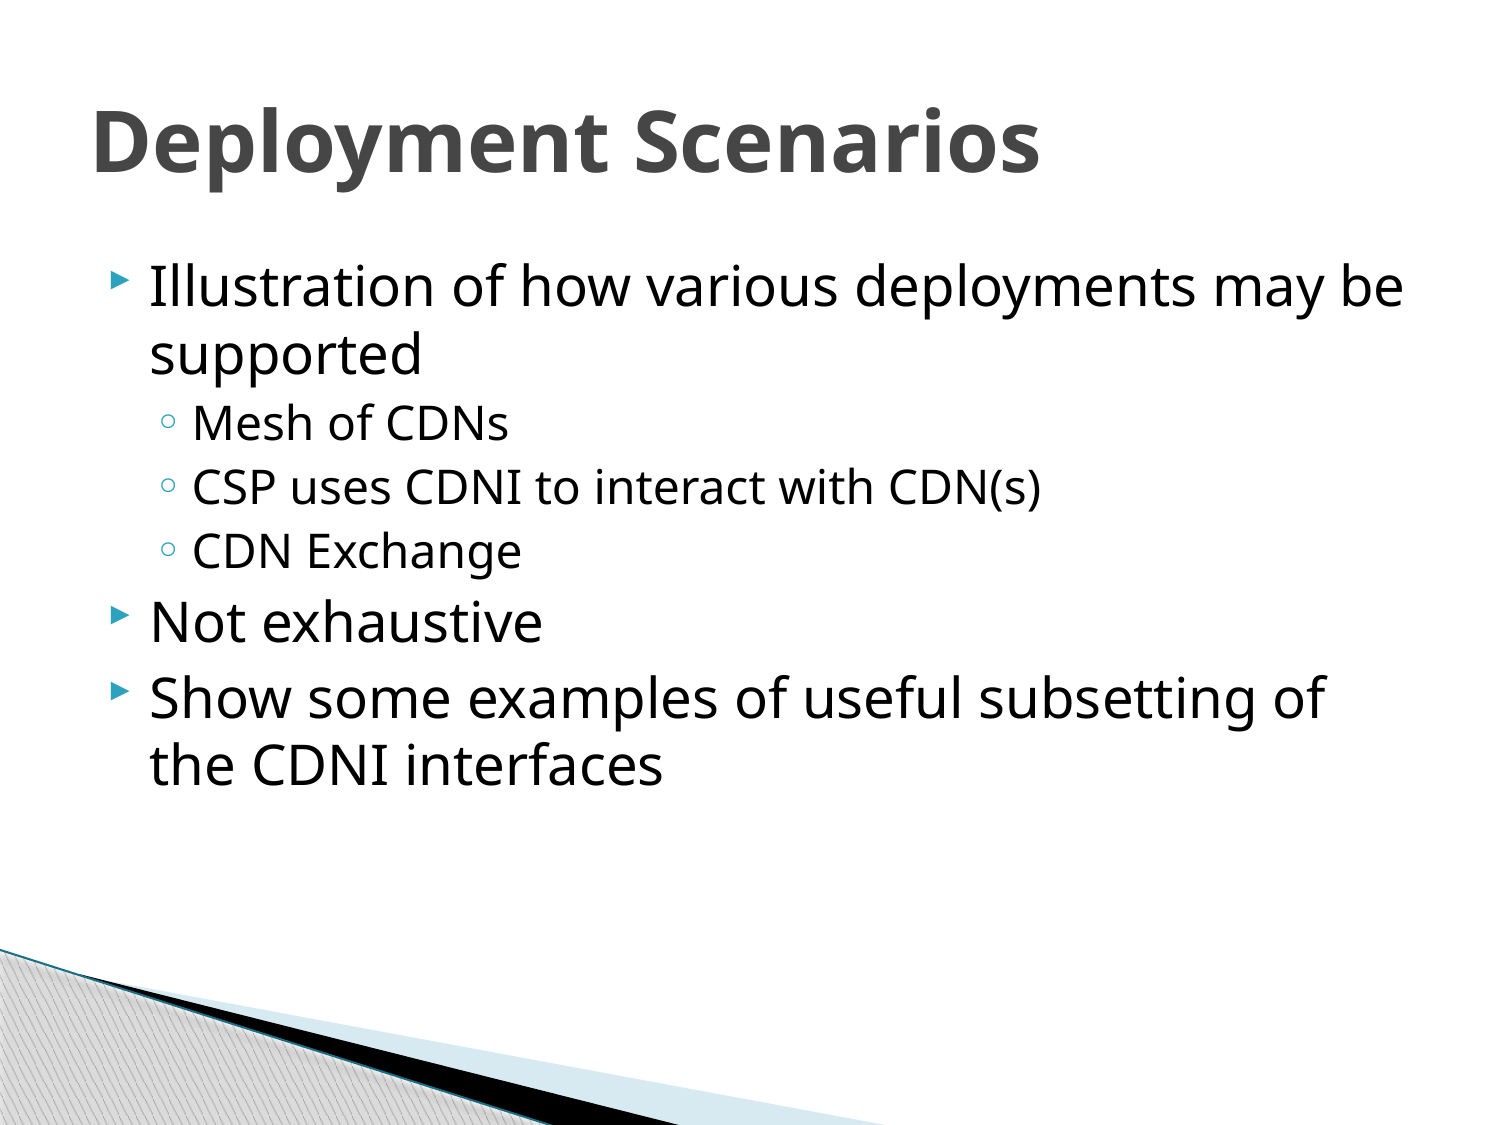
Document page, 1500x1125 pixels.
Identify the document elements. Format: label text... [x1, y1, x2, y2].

title Deployment Scenarios [75, 45, 1425, 233]
list Illustration of how various deployments may be supported Mesh of CDNs CSP uses CDNI to interact with CDN(s) CDN Exchange Not exhaustive Show some examples of useful subsetting of the CDNI interfaces [75, 243, 1425, 986]
